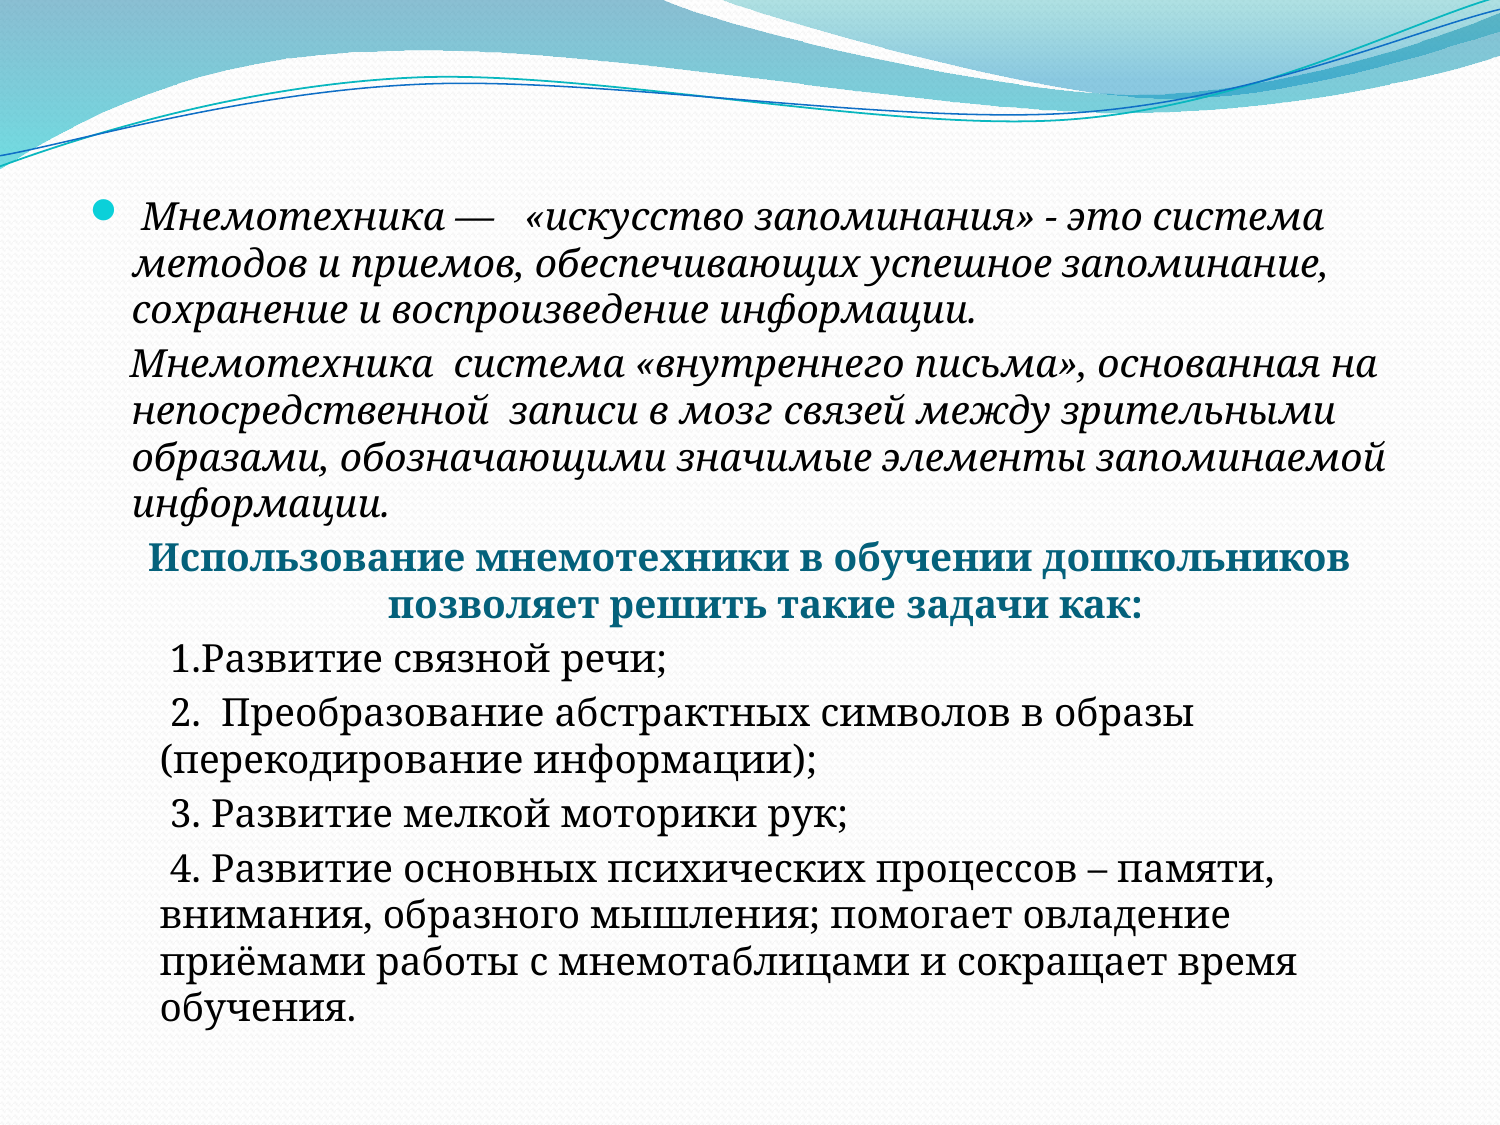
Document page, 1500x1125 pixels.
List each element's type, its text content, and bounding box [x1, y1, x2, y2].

list Мнемотехника — «искусство запоминания» - это система методов и приемов, обеспечивающих успешное запоминание, сохранение и воспроизведение информации. Мнемотехника система «внутреннего письма», основанная на непосредственной записи в мозг связей между зрительными образами, обозначающими значимые элементы запоминаемой информации. Использование мнемотехники в обучении дошкольников позволяет решить такие задачи как: 1.Развитие связной речи; 2. Преобразование абстрактных символов в образы (перекодирование информации); 3. Развитие мелкой моторики рук; 4. Развитие основных психических процессов – памяти, внимания, образного мышления; помогает овладение приёмами работы с мнемотаблицами и сокращает время обучения. [75, 184, 1425, 1038]
